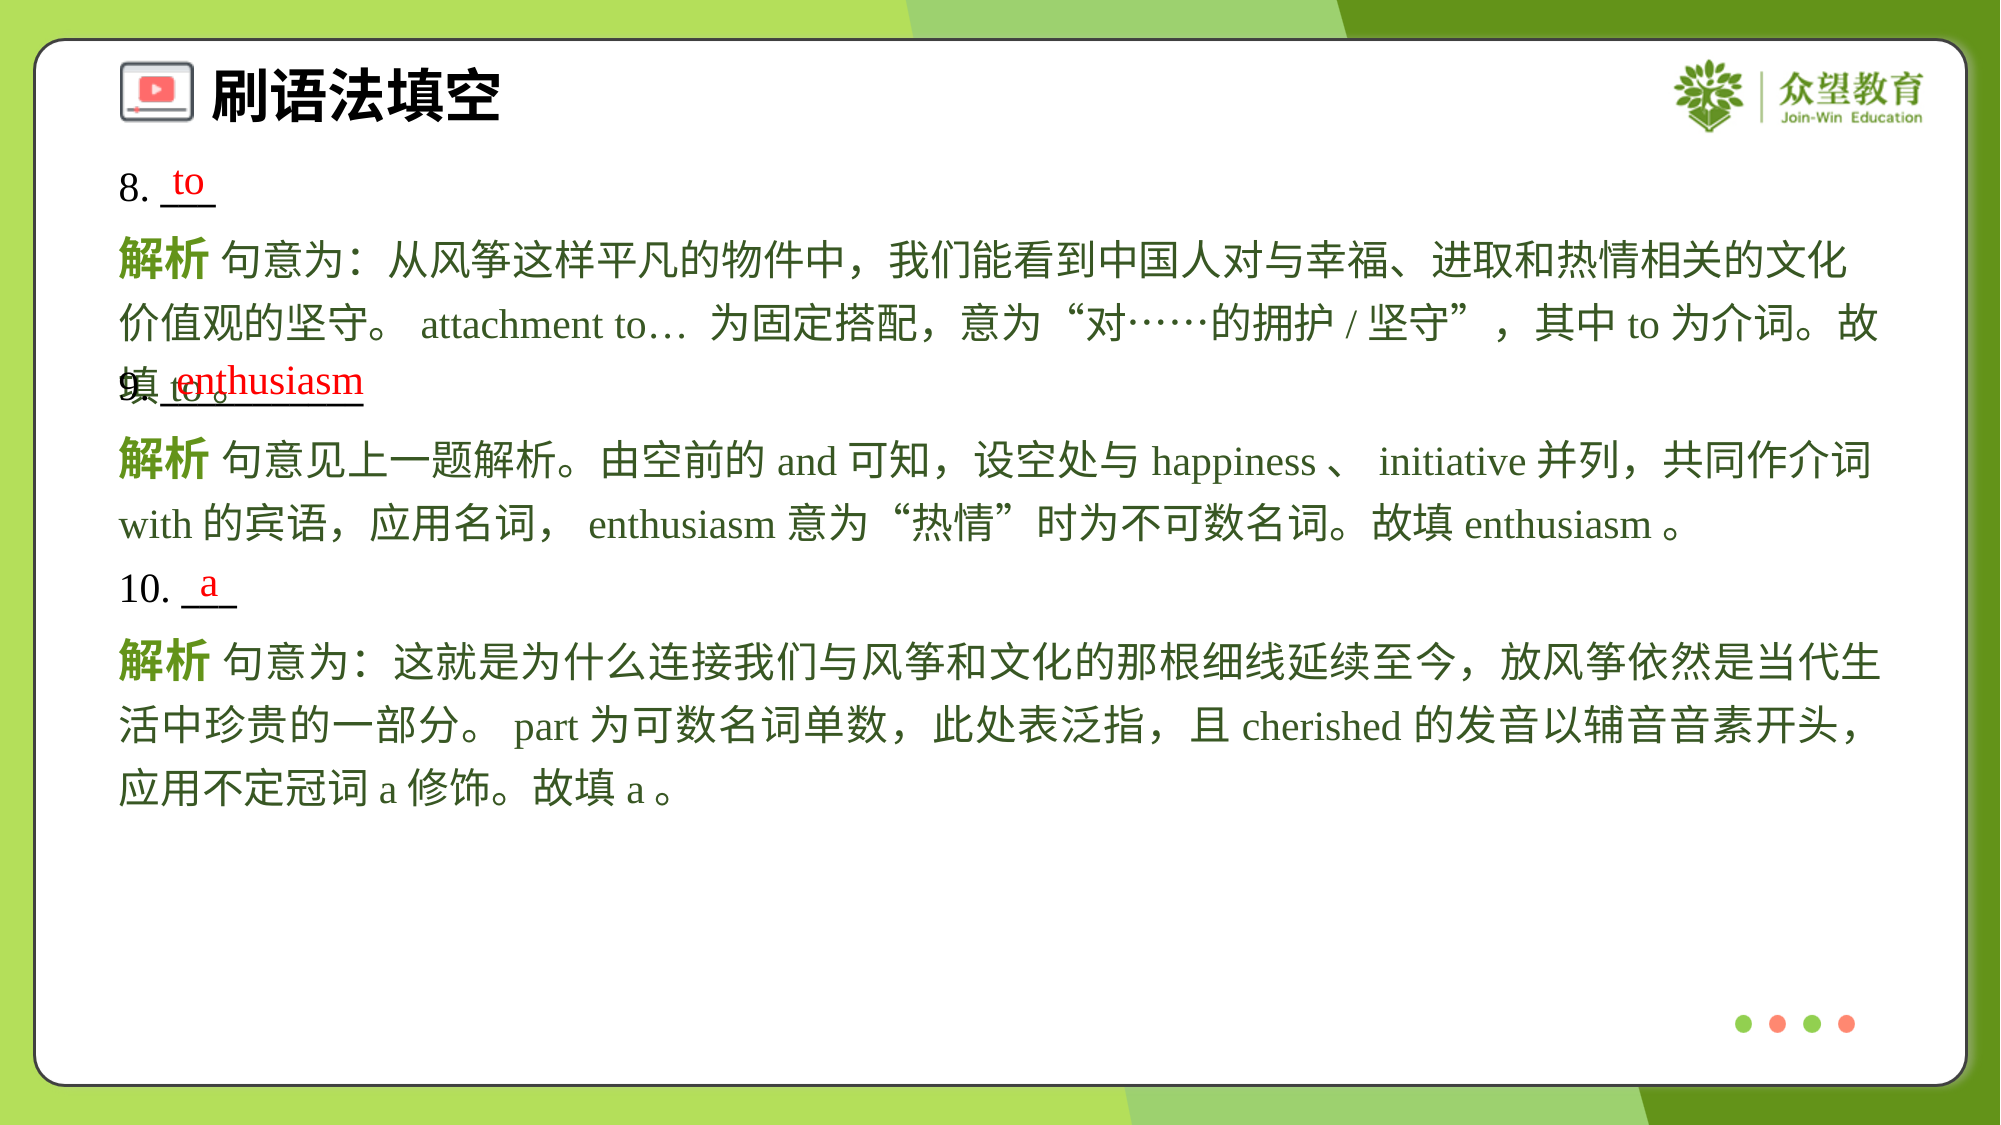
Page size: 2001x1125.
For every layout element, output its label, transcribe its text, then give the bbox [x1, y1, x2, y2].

text_box 解析 句意为：这就是为什么连接我们与风筝和文化的那根细线延续至今，放风筝依然是当代生活中珍贵的一部分。part为可数名词单数，此处表泛指，且cherished的发音以辅音音素开头，应用不定冠词a修饰。故填a。 [118, 617, 1883, 807]
picture [0, 0, 2000, 1125]
text_box 9. ___________ [118, 346, 1883, 404]
text_box 解析 句意见上一题解析。由空前的and可知，设空处与happiness、initiative并列，共同作介词with的宾语，应用名词，enthusiasm意为“热情”时为不可数名词。故填enthusiasm。 [118, 415, 1883, 543]
text_box 10. ___ [118, 548, 1883, 606]
text_box 8. ___ [118, 146, 1883, 204]
text_box to [167, 140, 210, 199]
text_box a [195, 542, 223, 600]
text_box enthusiasm [172, 339, 369, 398]
text_box 解析 句意为：从风筝这样平凡的物件中，我们能看到中国人对与幸福、进取和热情相关的文化价值观的坚守。attachment to… 为固定搭配，意为“对……的拥护/坚守”，其中to为介词。故填to。 [118, 215, 1883, 342]
